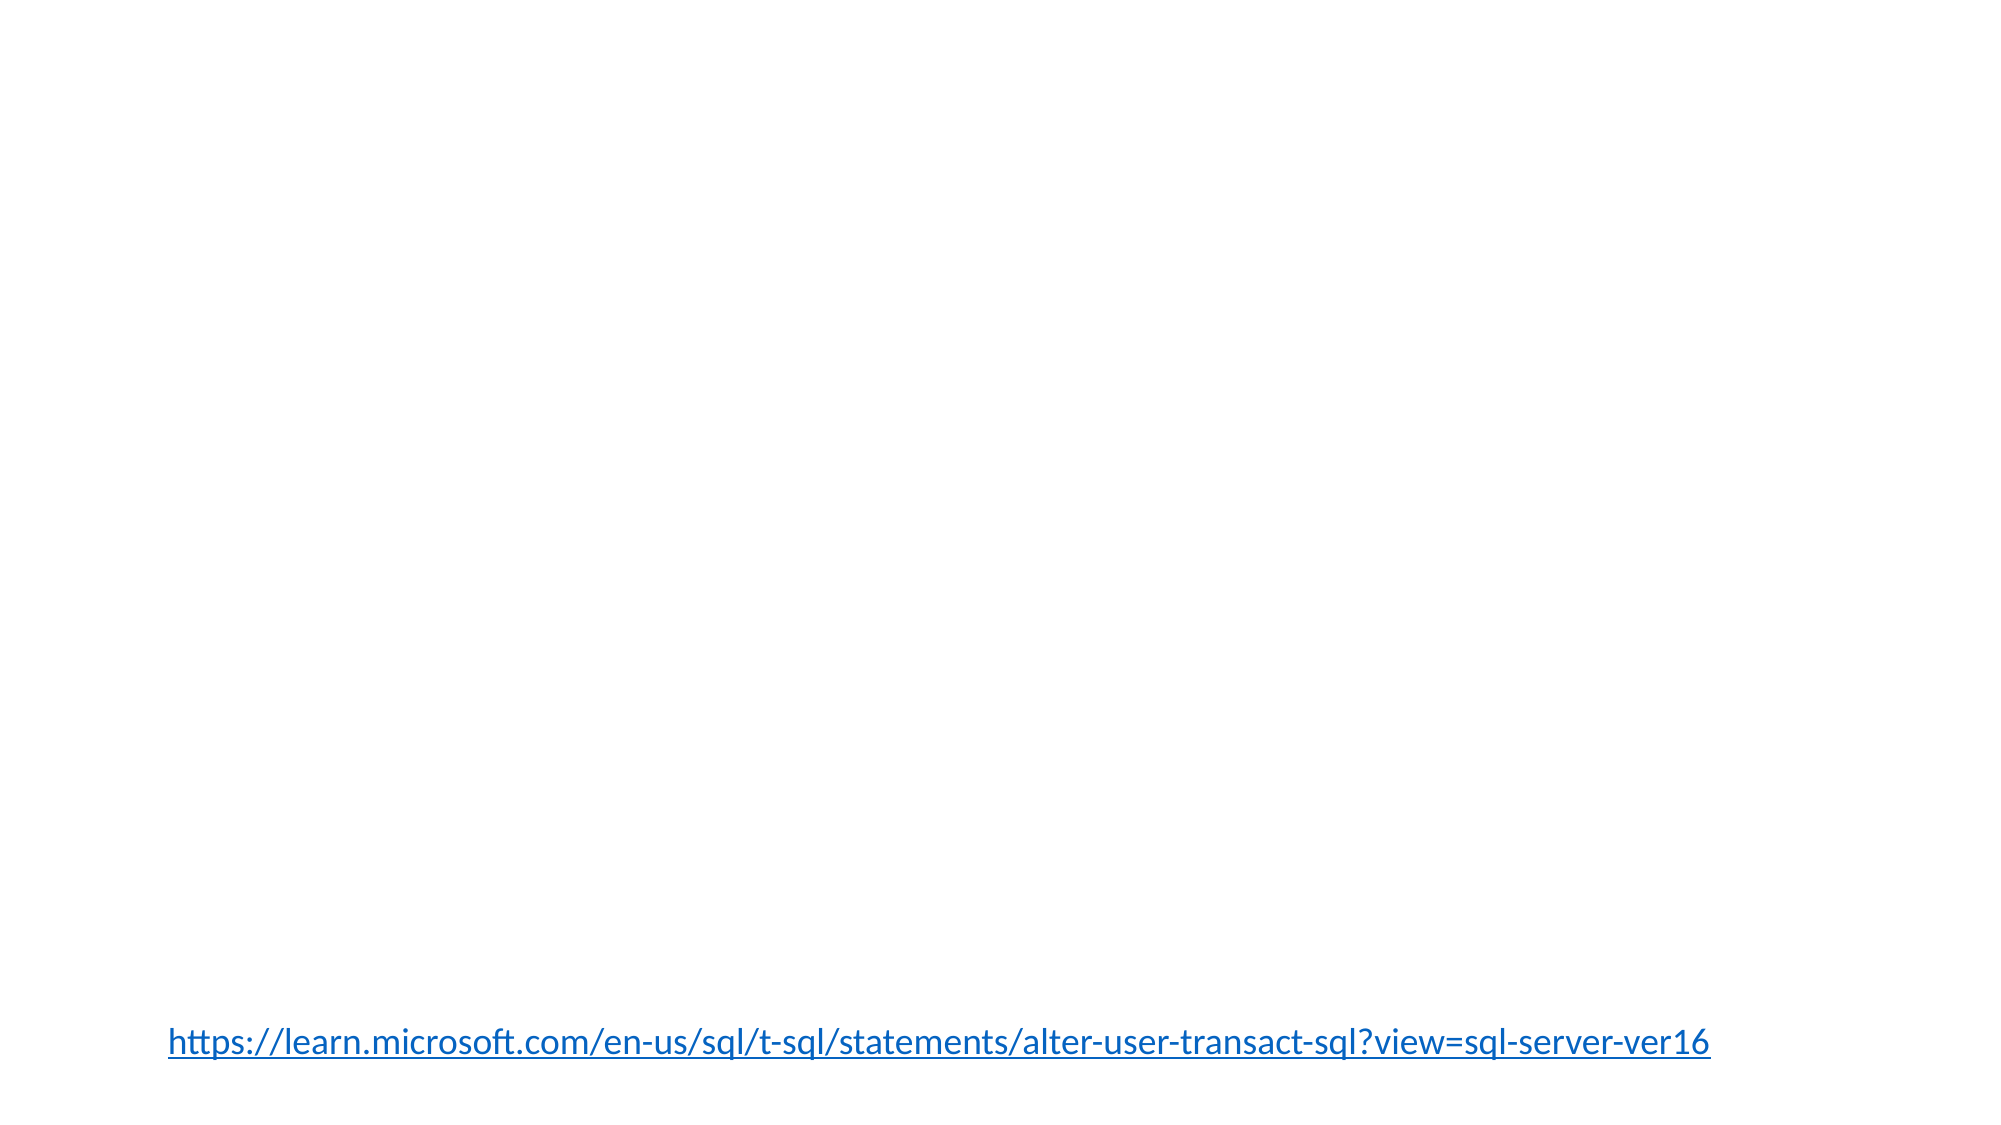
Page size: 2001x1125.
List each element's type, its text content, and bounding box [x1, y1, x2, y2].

text_box https://learn.microsoft.com/en-us/sql/t-sql/statements/alter-user-transact-sql?view=sql-server-ver16 [153, 1009, 1847, 1070]
